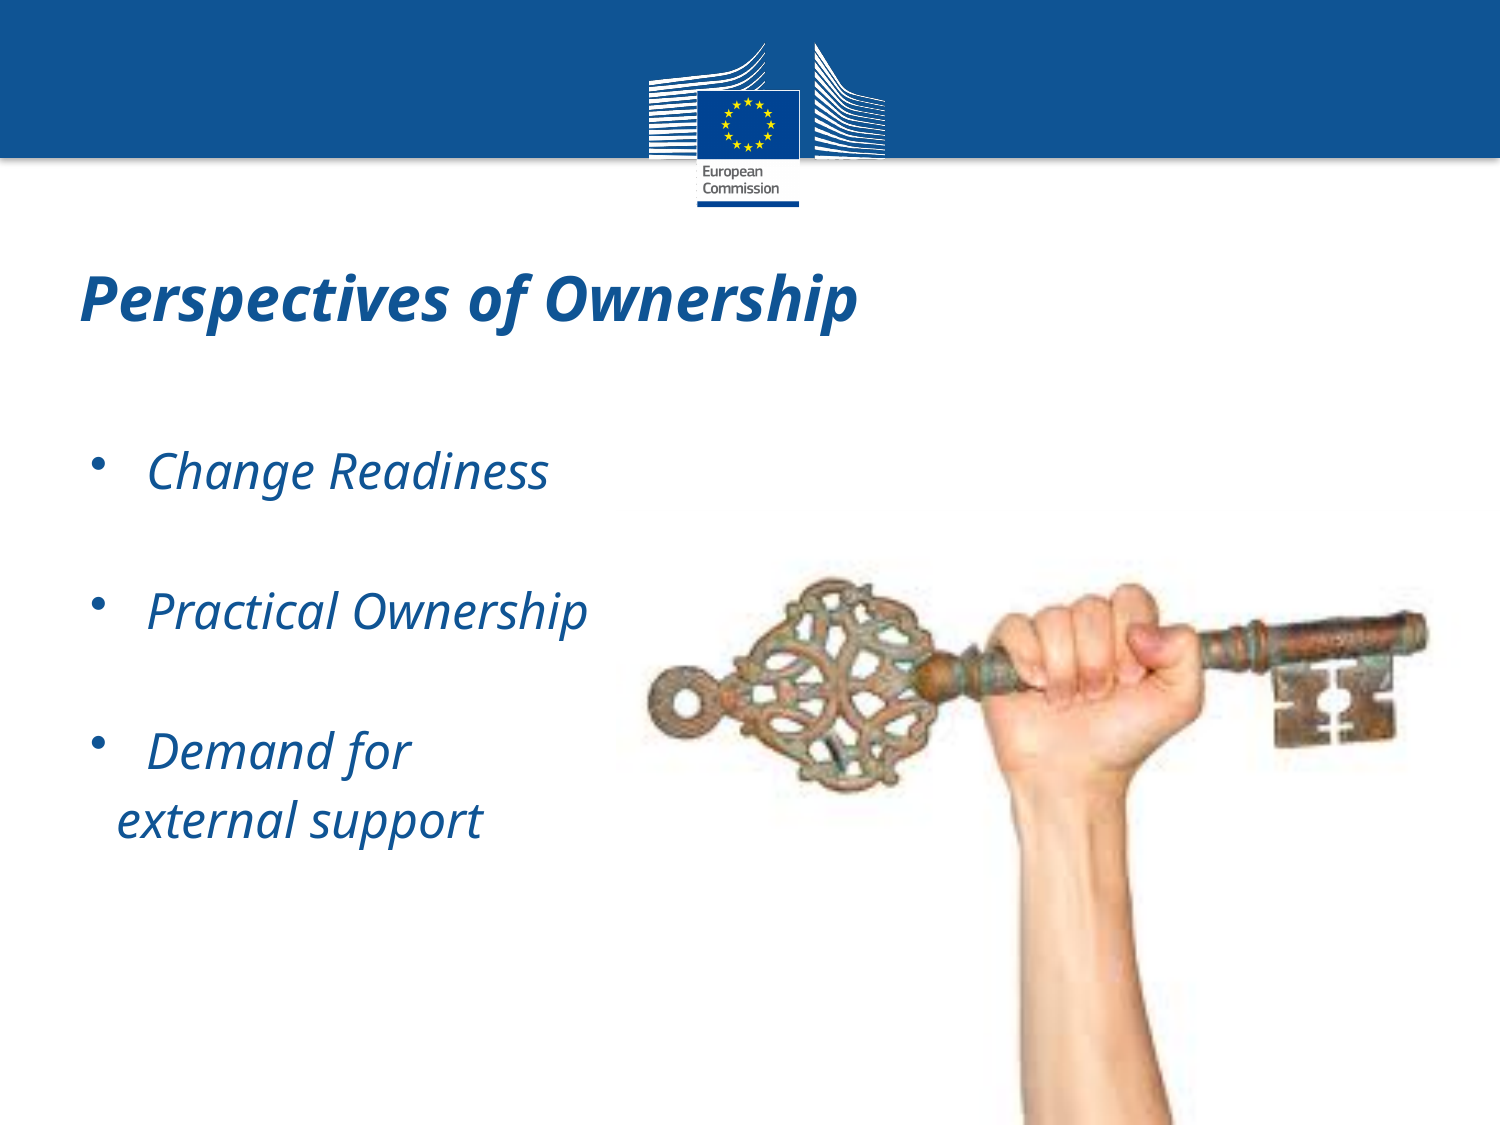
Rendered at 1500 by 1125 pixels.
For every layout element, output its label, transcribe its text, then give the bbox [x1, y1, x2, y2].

title Perspectives of Ownership [64, 219, 1415, 374]
picture [616, 508, 1500, 1125]
picture [649, 42, 885, 208]
list Change Readiness Practical Ownership Demand for external support [75, 431, 1425, 836]
